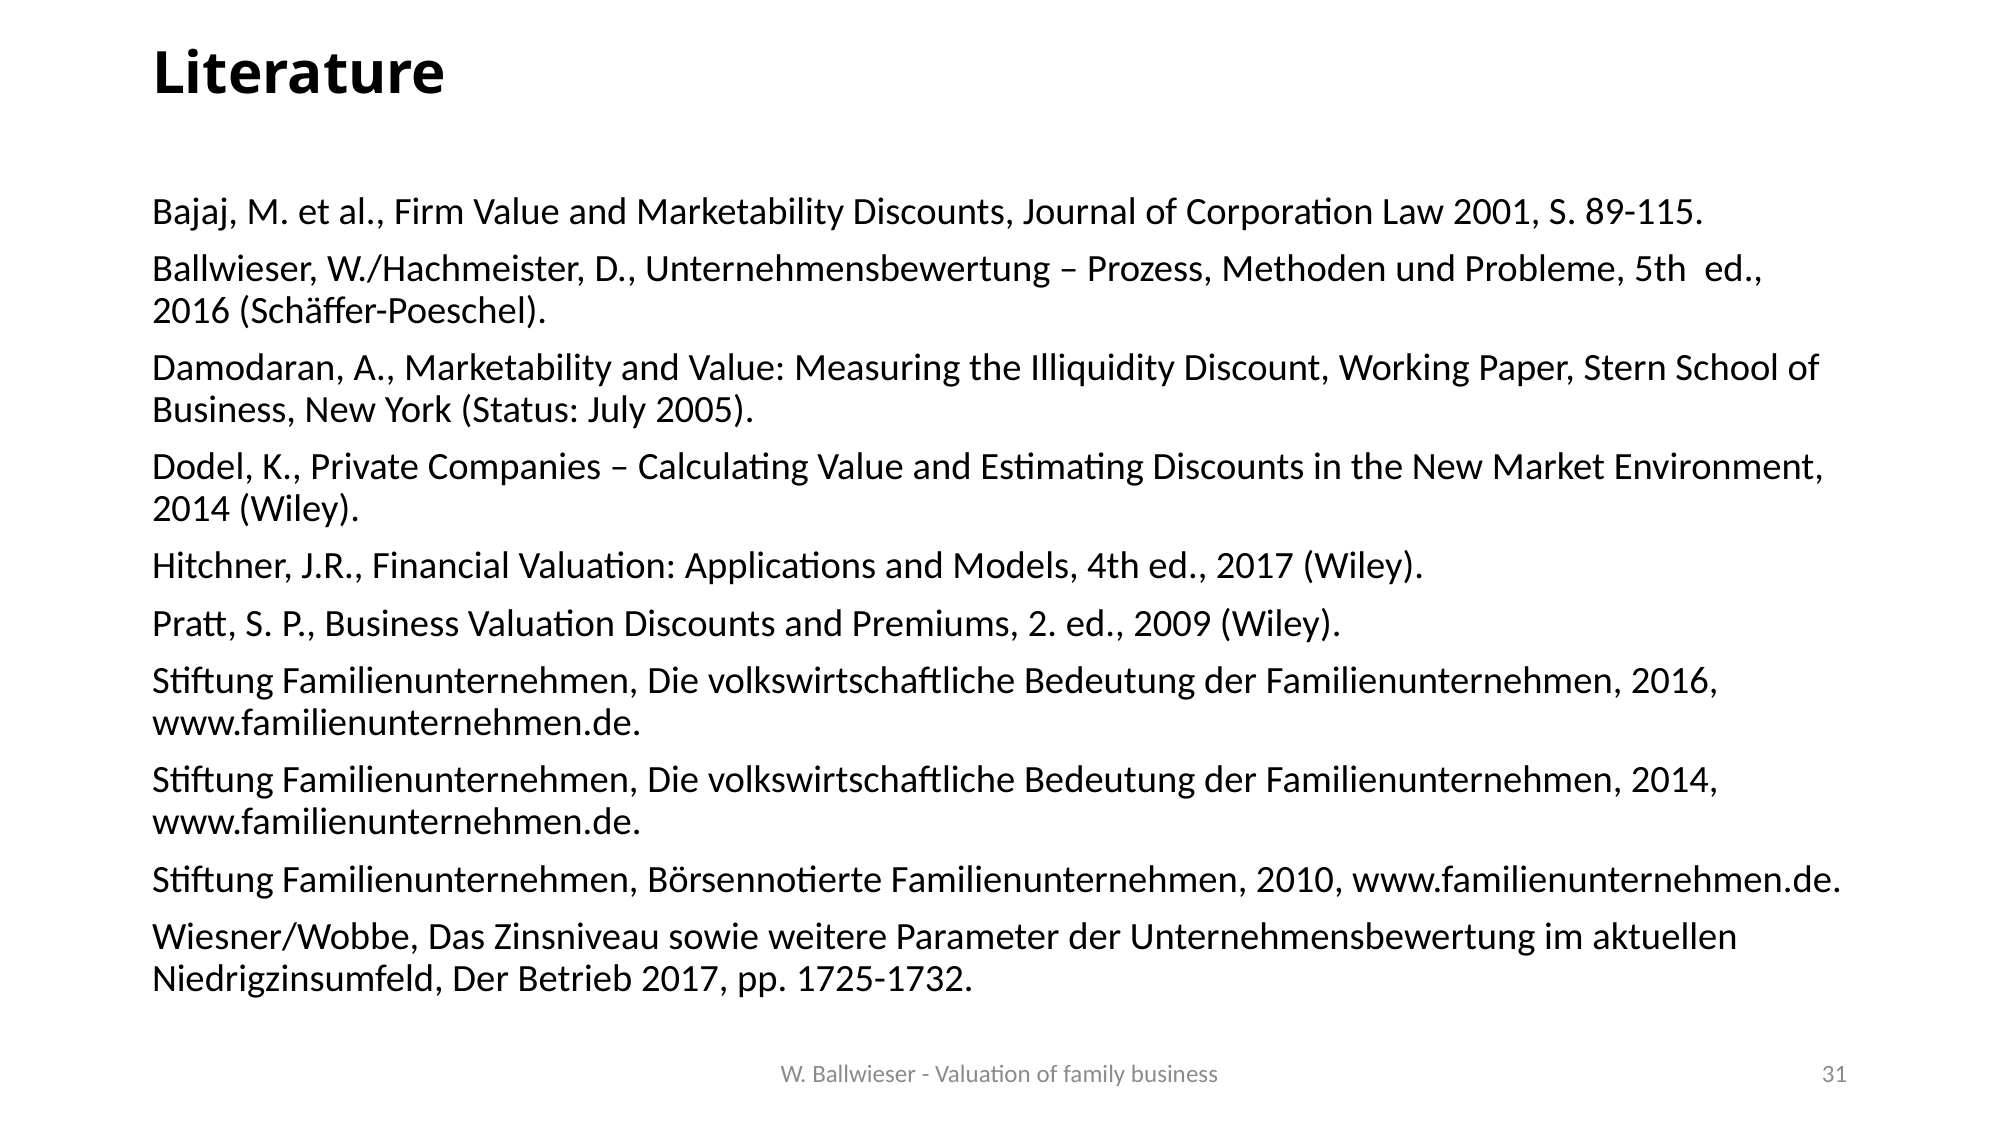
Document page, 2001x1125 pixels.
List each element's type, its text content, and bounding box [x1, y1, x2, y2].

text_box Literature [137, 0, 1863, 149]
slide_number 31 [1412, 1042, 1863, 1103]
footer W. Ballwieser - Valuation of family business [662, 1042, 1338, 1103]
text_box Bajaj, M. et al., Firm Value and Marketability Discounts, Journal of Corporation Law 2001, S. 89-115. Ballwieser, W./Hachmeister, D., Unternehmensbewertung – Prozess, Methoden und Probleme, 5th ed., 2016 (Schäffer-Poeschel). Damodaran, A., Marketability and Value: Measuring the Illiquidity Discount, Working Paper, Stern School of Business, New York (Status: July 2005). Dodel, K., Private Companies – Calculating Value and Estimating Discounts in the New Market Environment, 2014 (Wiley). Hitchner, J.R., Financial Valuation: Applications and Models, 4th ed., 2017 (Wiley). Pratt, S. P., Business Valuation Discounts and Premiums, 2. ed., 2009 (Wiley). Stiftung Familienunternehmen, Die volkswirtschaftliche Bedeutung der Familienunternehmen, 2016, www.familienunternehmen.de. Stiftung Familienunternehmen, Die volkswirtschaftliche Bedeutung der Familienunternehmen, 2014, www.familienunternehmen.de. Stiftung Familienunternehmen, Börsennotierte Familienunternehmen, 2010, www.familienunternehmen.de. Wiesner/Wobbe, Das Zinsniveau sowie weitere Parameter der Unternehmensbewertung im aktuellen Niedrigzinsumfeld, Der Betrieb 2017, pp. 1725-1732. [137, 183, 1863, 1014]
